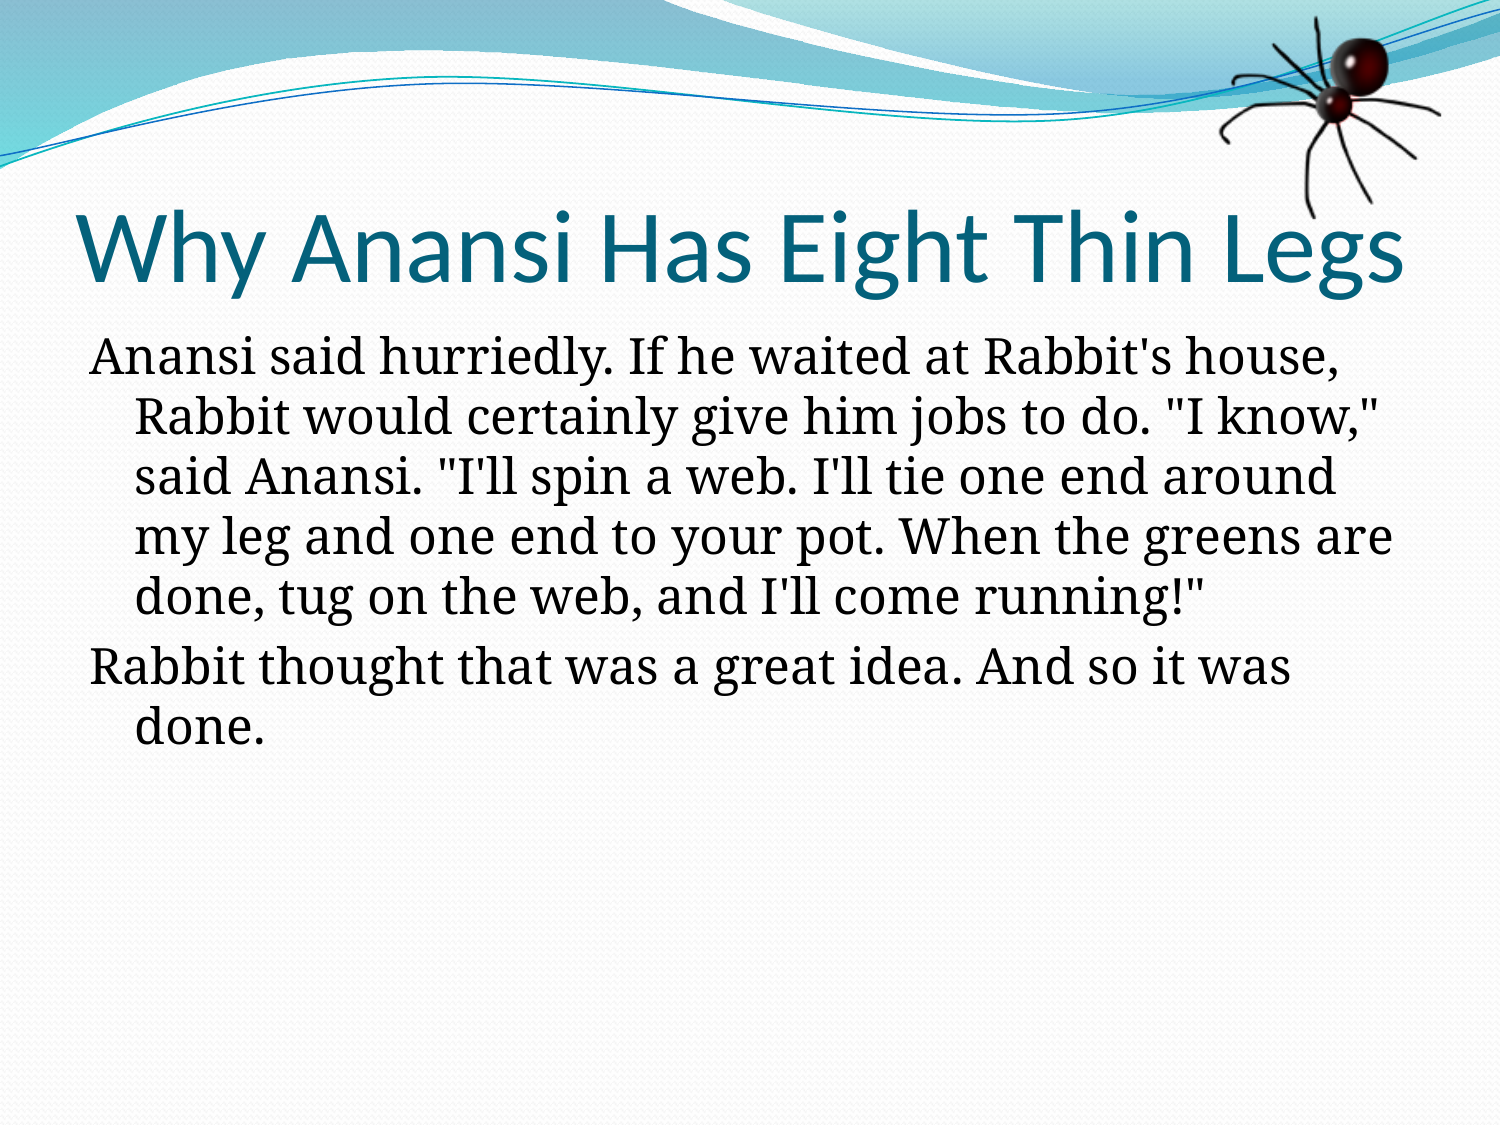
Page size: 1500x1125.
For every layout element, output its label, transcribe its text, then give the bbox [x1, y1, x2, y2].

title Why Anansi Has Eight Thin Legs [75, 115, 1425, 303]
picture [1212, 0, 1451, 238]
list Anansi said hurriedly. If he waited at Rabbit's house, Rabbit would certainly give him jobs to do. "I know," said Anansi. "I'll spin a web. I'll tie one end around my leg and one end to your pot. When the greens are done, tug on the web, and I'll come running!" Rabbit thought that was a great idea. And so it was done. [75, 317, 1425, 1038]
